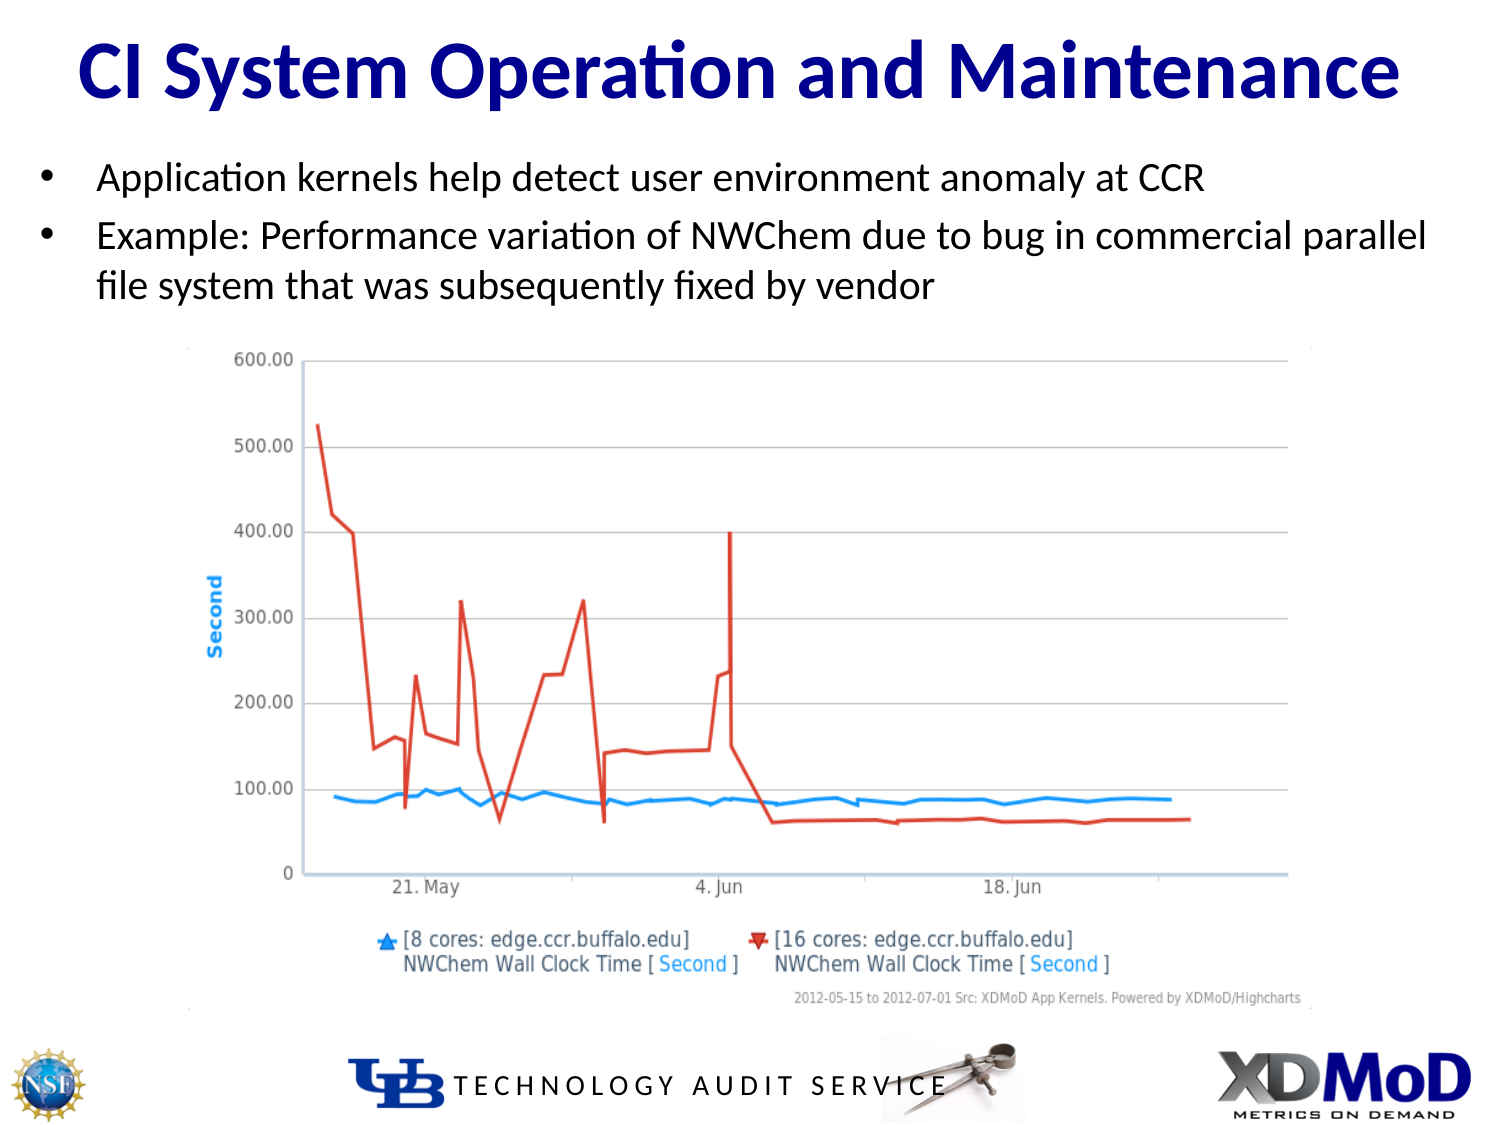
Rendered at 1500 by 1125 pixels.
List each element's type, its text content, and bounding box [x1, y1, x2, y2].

picture [340, 1054, 449, 1114]
picture [10, 1046, 87, 1123]
list Application kernels help detect user environment anomaly at CCR Example: Performance variation of NWChem due to bug in commercial parallel file system that was subsequently fixed by vendor [24, 142, 1500, 325]
picture [882, 1036, 1026, 1122]
picture [1214, 1043, 1475, 1125]
picture [187, 347, 1313, 1011]
title CI System Operation and Maintenance [0, 0, 1500, 132]
